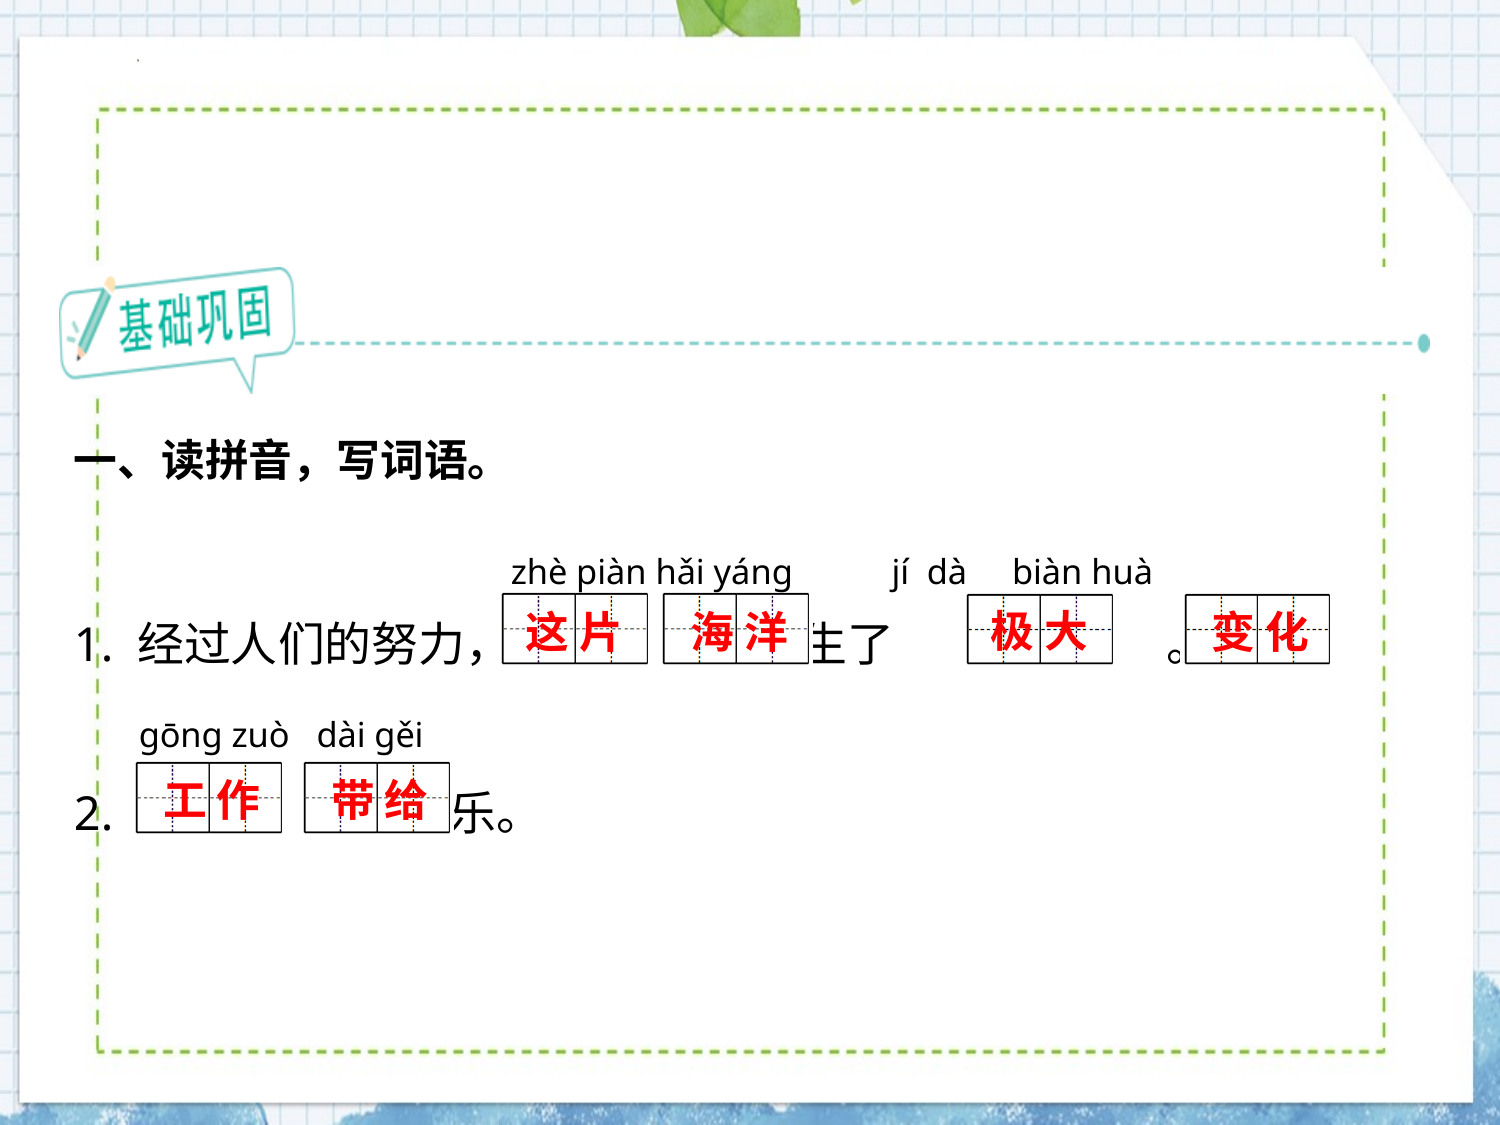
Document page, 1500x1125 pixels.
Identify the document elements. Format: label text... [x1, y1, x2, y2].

text_box 一、读拼音，写词语。 [59, 425, 1138, 493]
picture [0, 0, 1500, 1125]
text_box ɡōnɡ zuò dài ɡěi [123, 705, 477, 762]
text_box zhè piàn hǎi yánɡ jí dà biàn huà [487, 522, 1394, 599]
text_box 1. 经过人们的努力， 发生了 的 。 2. 我们快乐。 [59, 579, 1468, 847]
